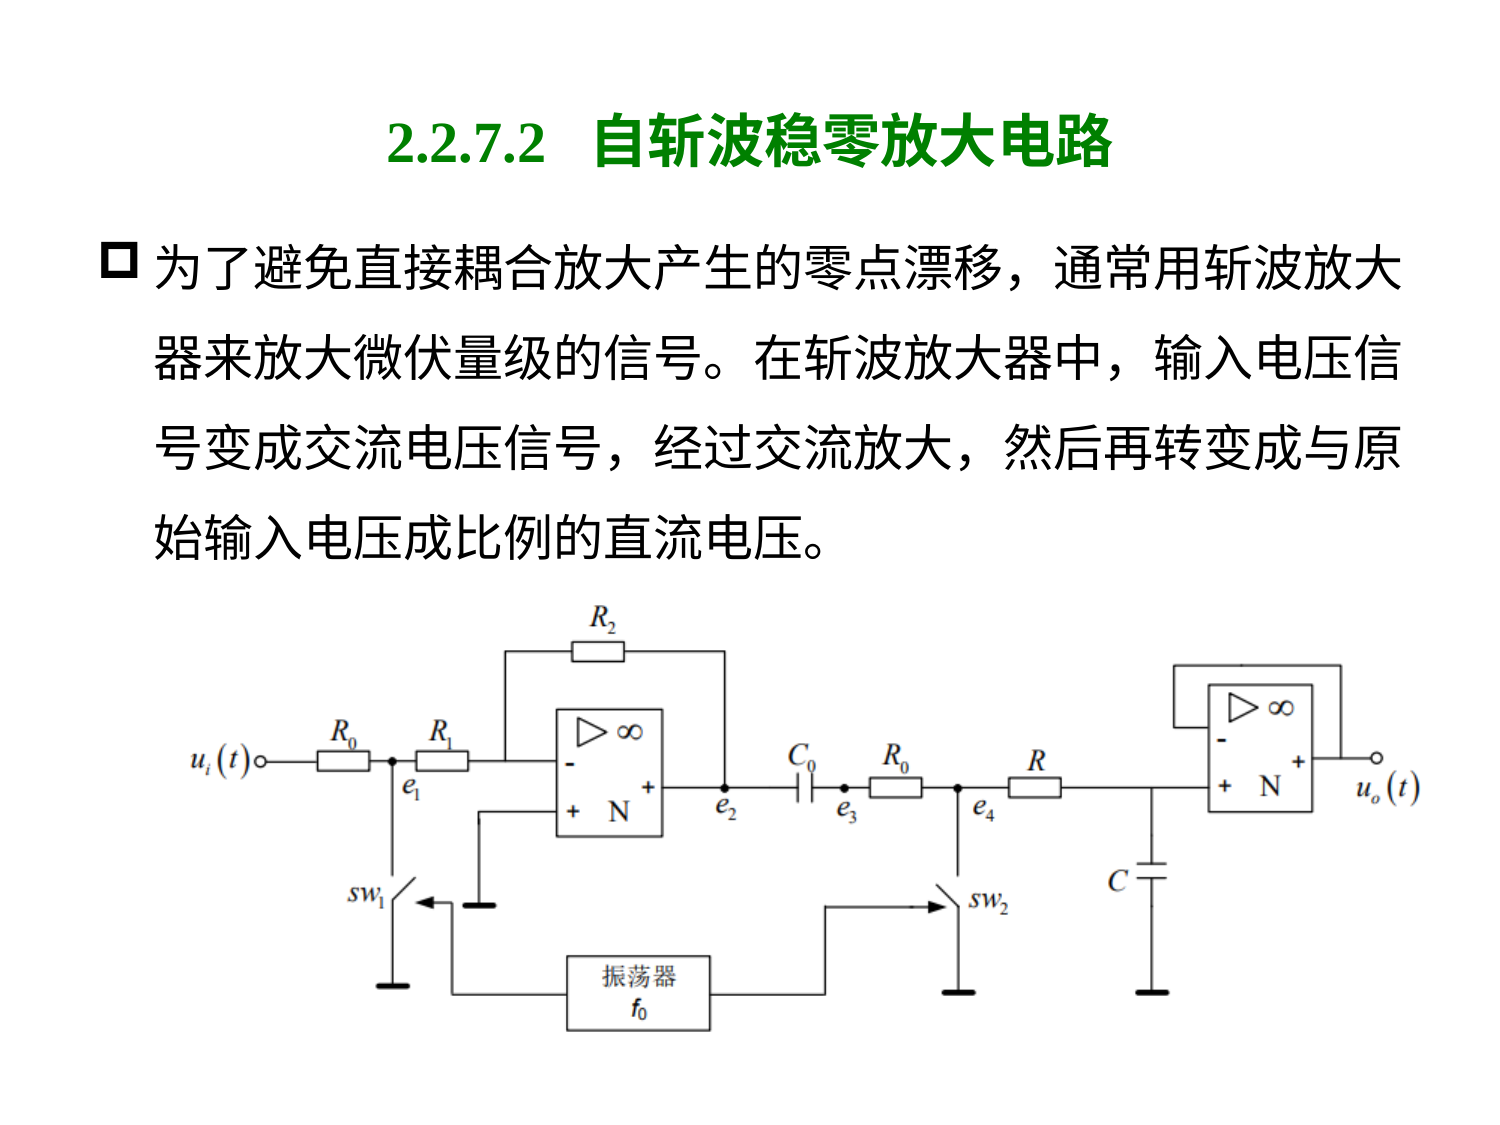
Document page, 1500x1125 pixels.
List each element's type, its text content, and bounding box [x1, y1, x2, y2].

picture [152, 573, 1448, 1041]
title 2.2.7.2 自斩波稳零放大电路 [74, 44, 1426, 233]
list 为了避免直接耦合放大产生的零点漂移，通常用斩波放大器来放大微伏量级的信号。在斩波放大器中，输入电压信号变成交流电压信号，经过交流放大，然后再转变成与原始输入电压成比例的直流电压。 [81, 198, 1433, 942]
